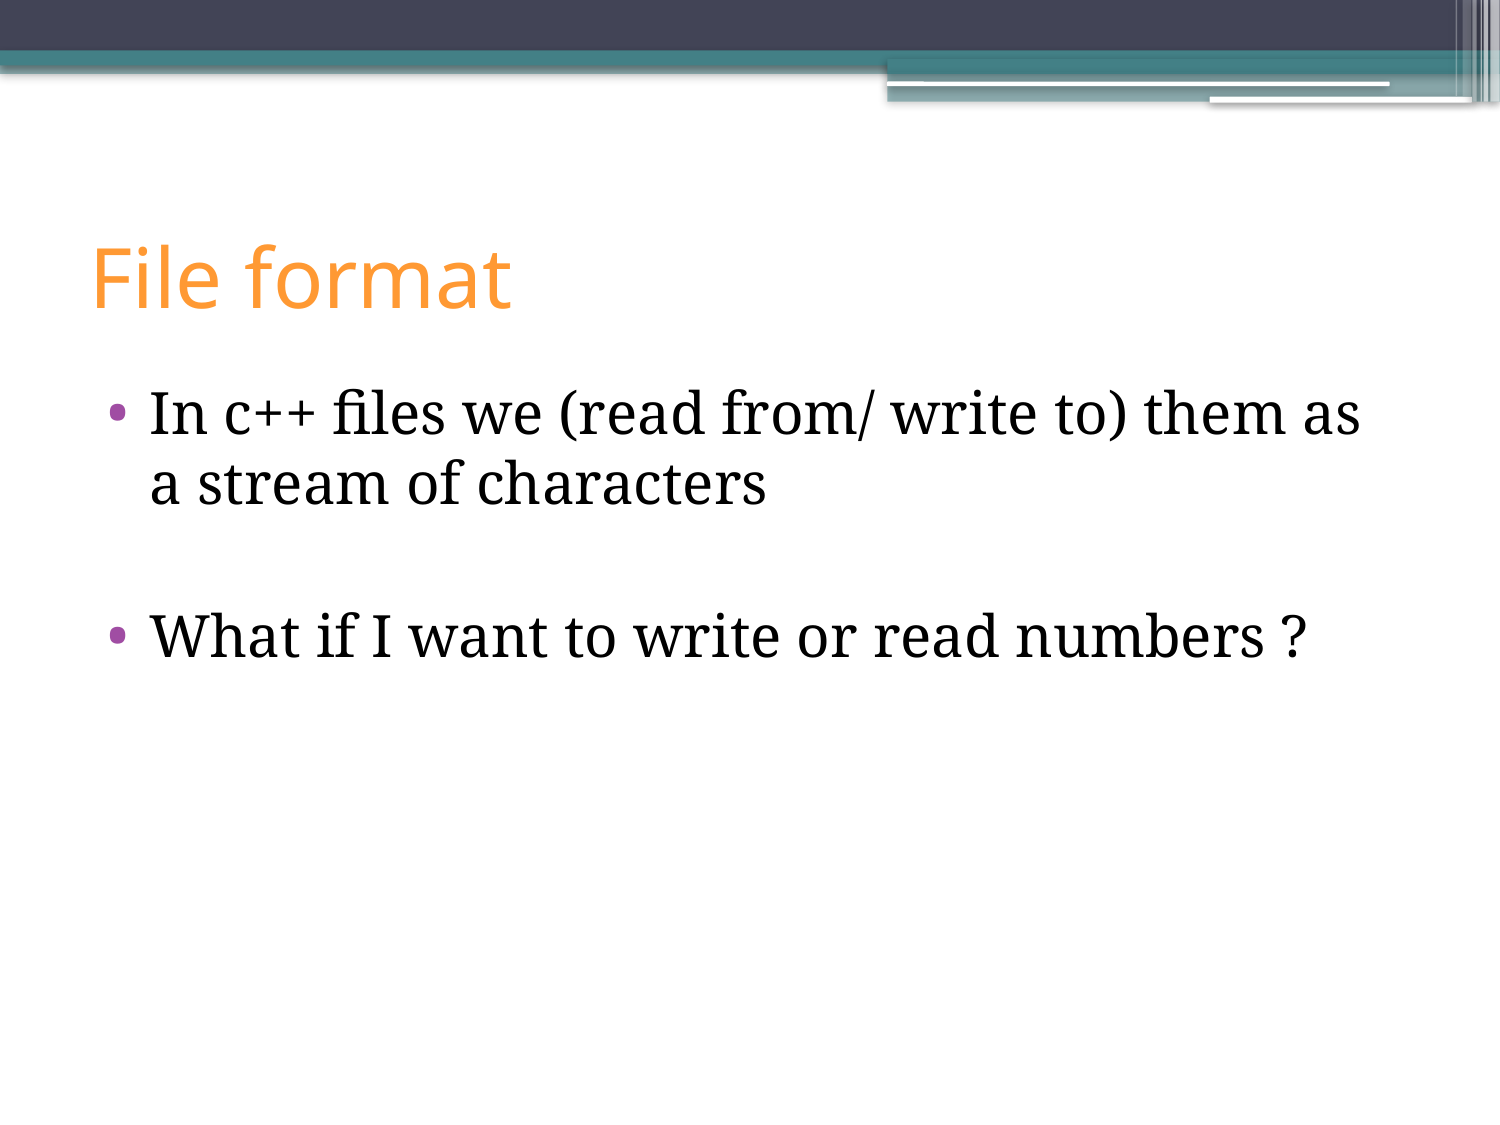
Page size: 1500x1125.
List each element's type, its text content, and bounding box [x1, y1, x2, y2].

title File format [75, 187, 1425, 363]
list In c++ files we (read from/ write to) them as a stream of characters What if I want to write or read numbers ? [75, 368, 1425, 1079]
